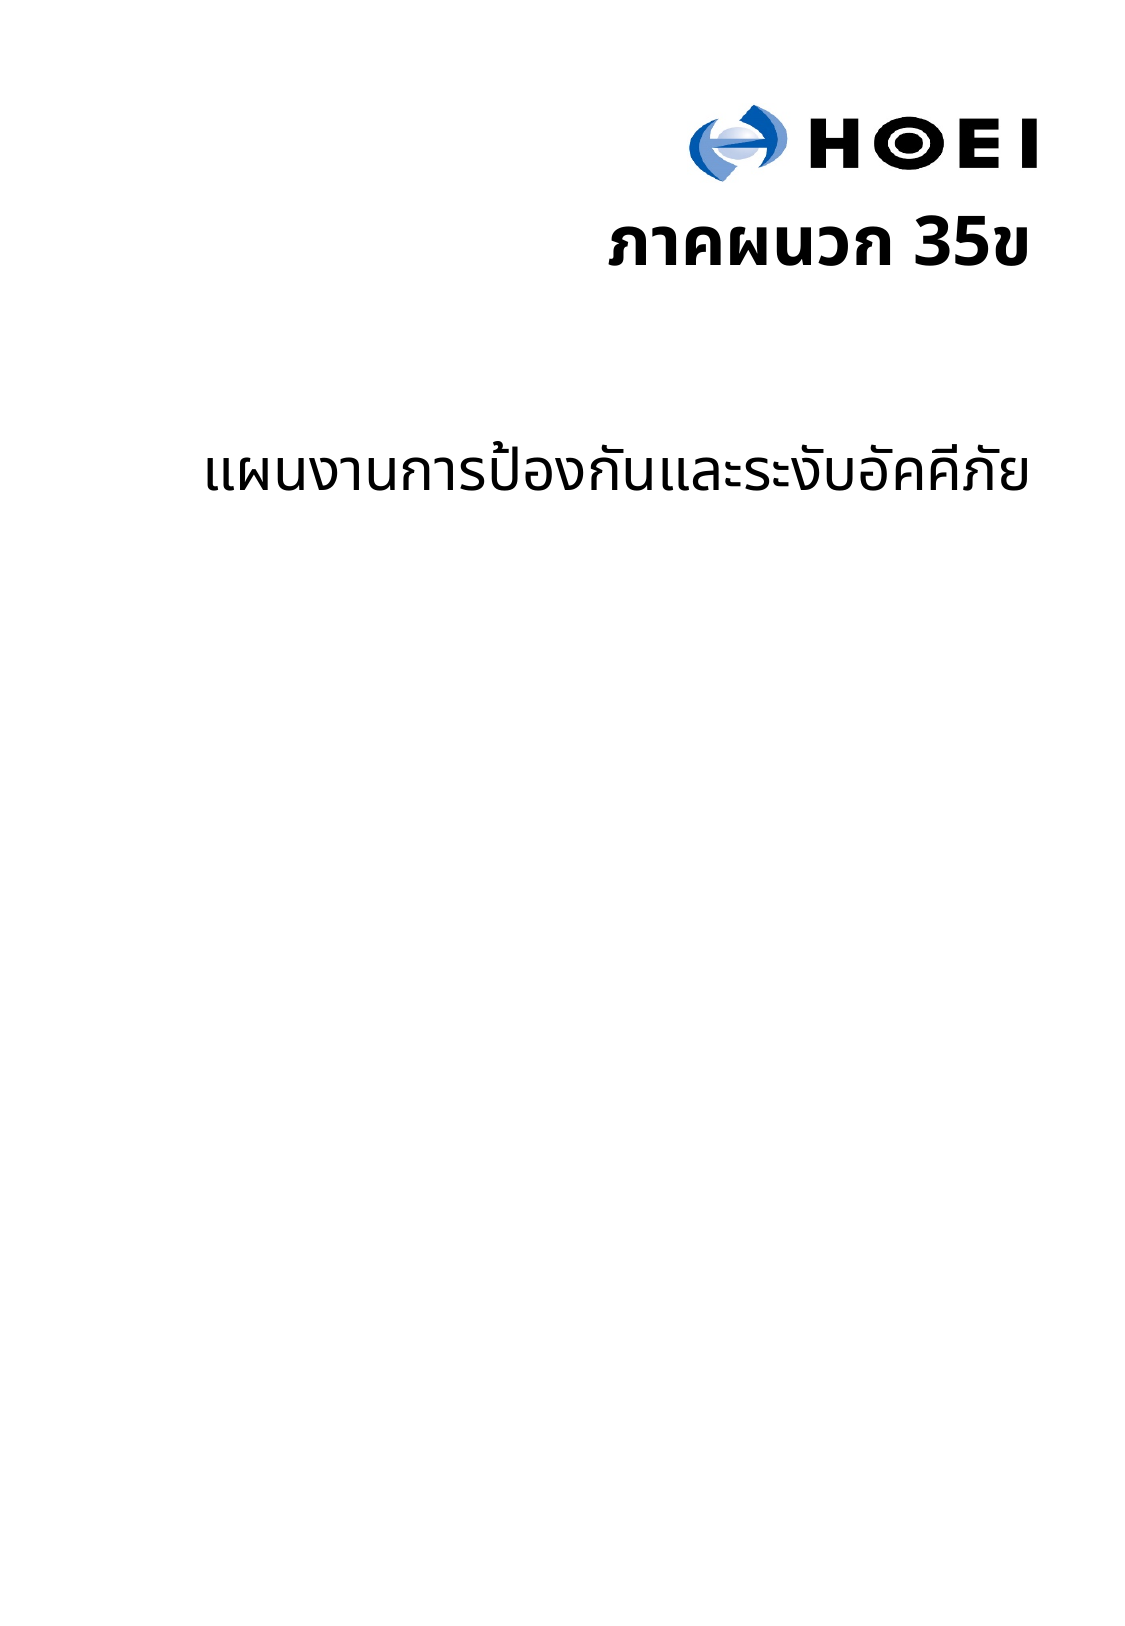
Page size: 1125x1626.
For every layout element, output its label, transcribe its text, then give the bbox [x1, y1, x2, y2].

title ภาคผนวก 35ข [77, 86, 1048, 401]
picture [687, 103, 1038, 183]
list แผนงานการป้องกันและระงับอัคคีภัย [77, 432, 1048, 1464]
